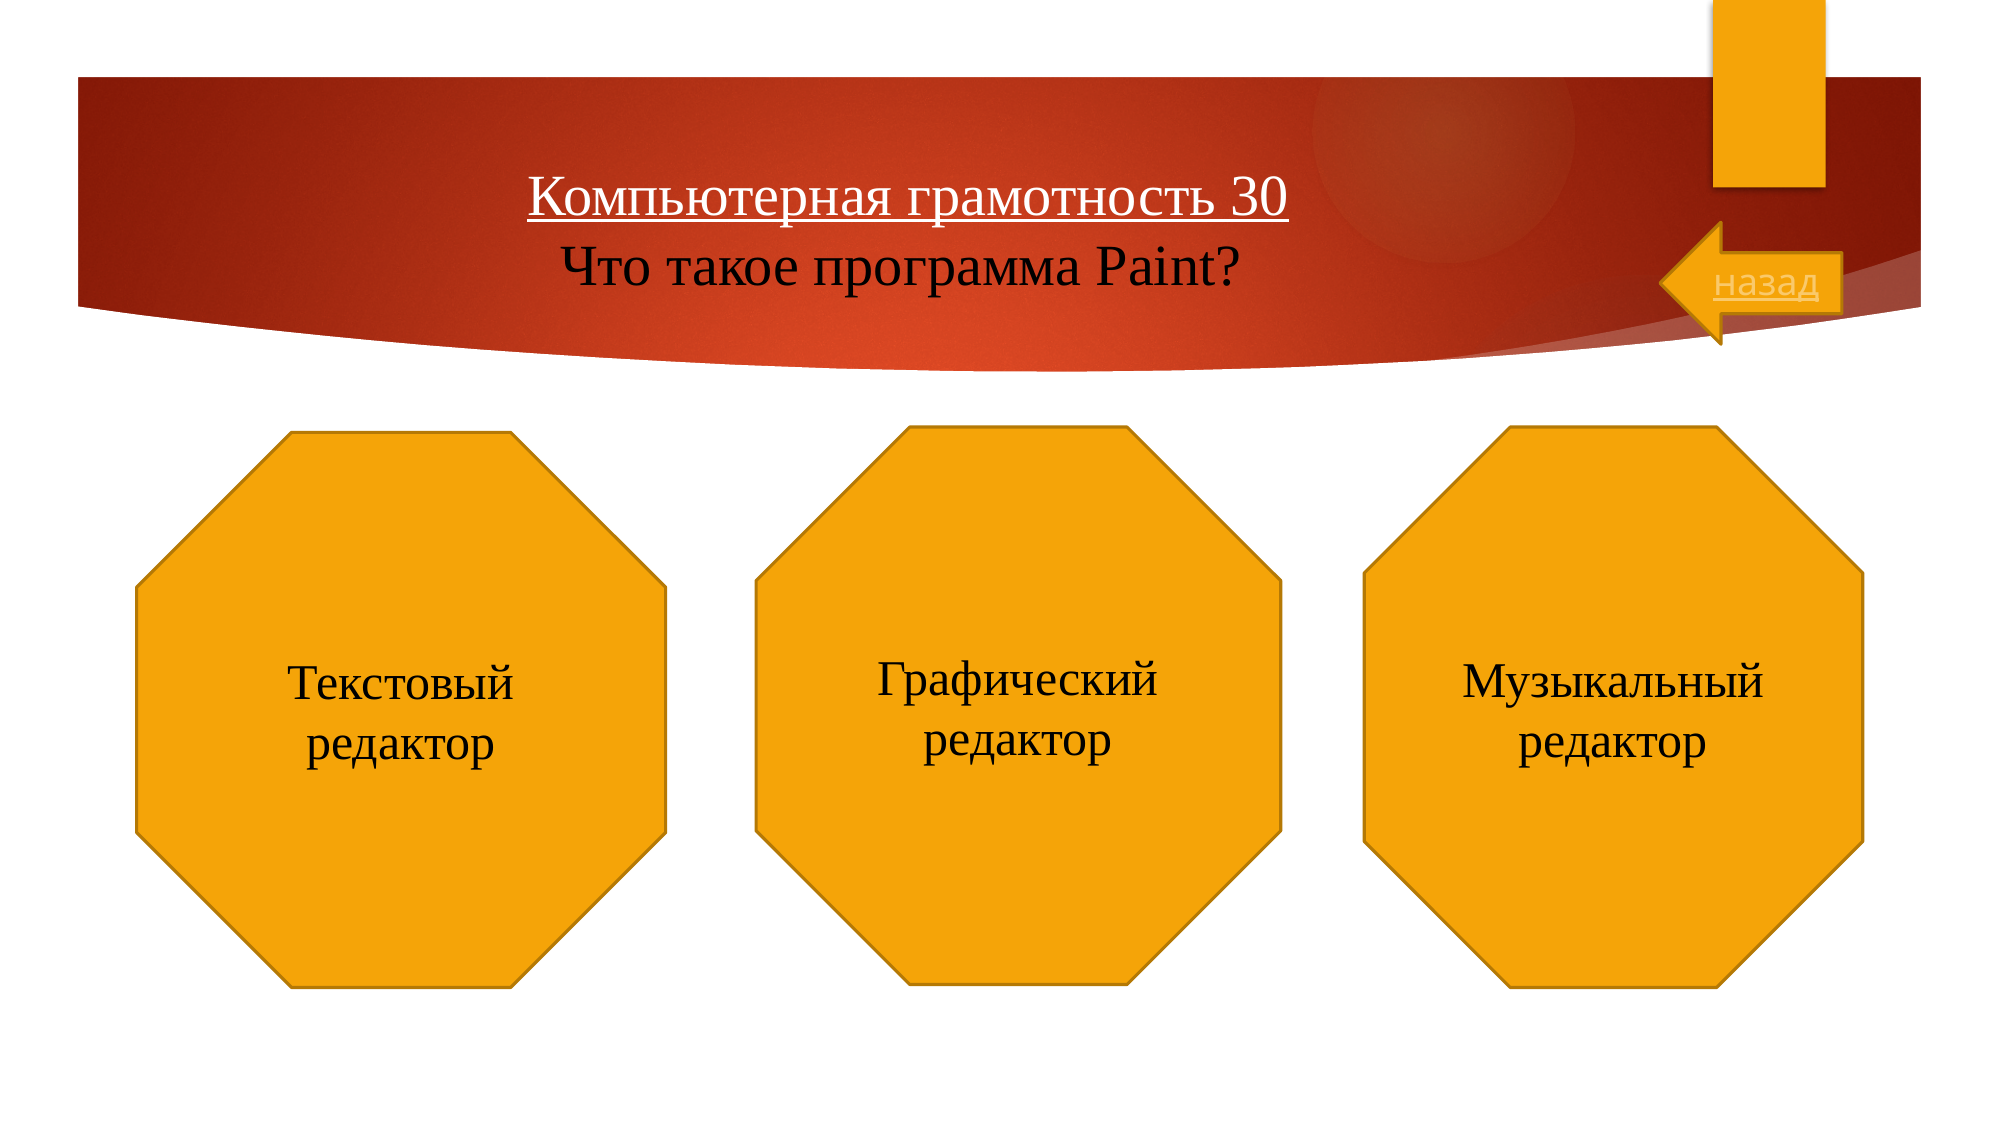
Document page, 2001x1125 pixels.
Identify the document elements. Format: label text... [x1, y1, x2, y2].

text_box Музыкальный редактор [1362, 425, 1865, 990]
text_box Графический редактор [754, 425, 1283, 987]
text_box назад [1658, 220, 1844, 346]
title Компьютерная грамотность 30 Что такое программа Paint? [189, 155, 1627, 369]
text_box Текстовый редактор [135, 430, 668, 990]
